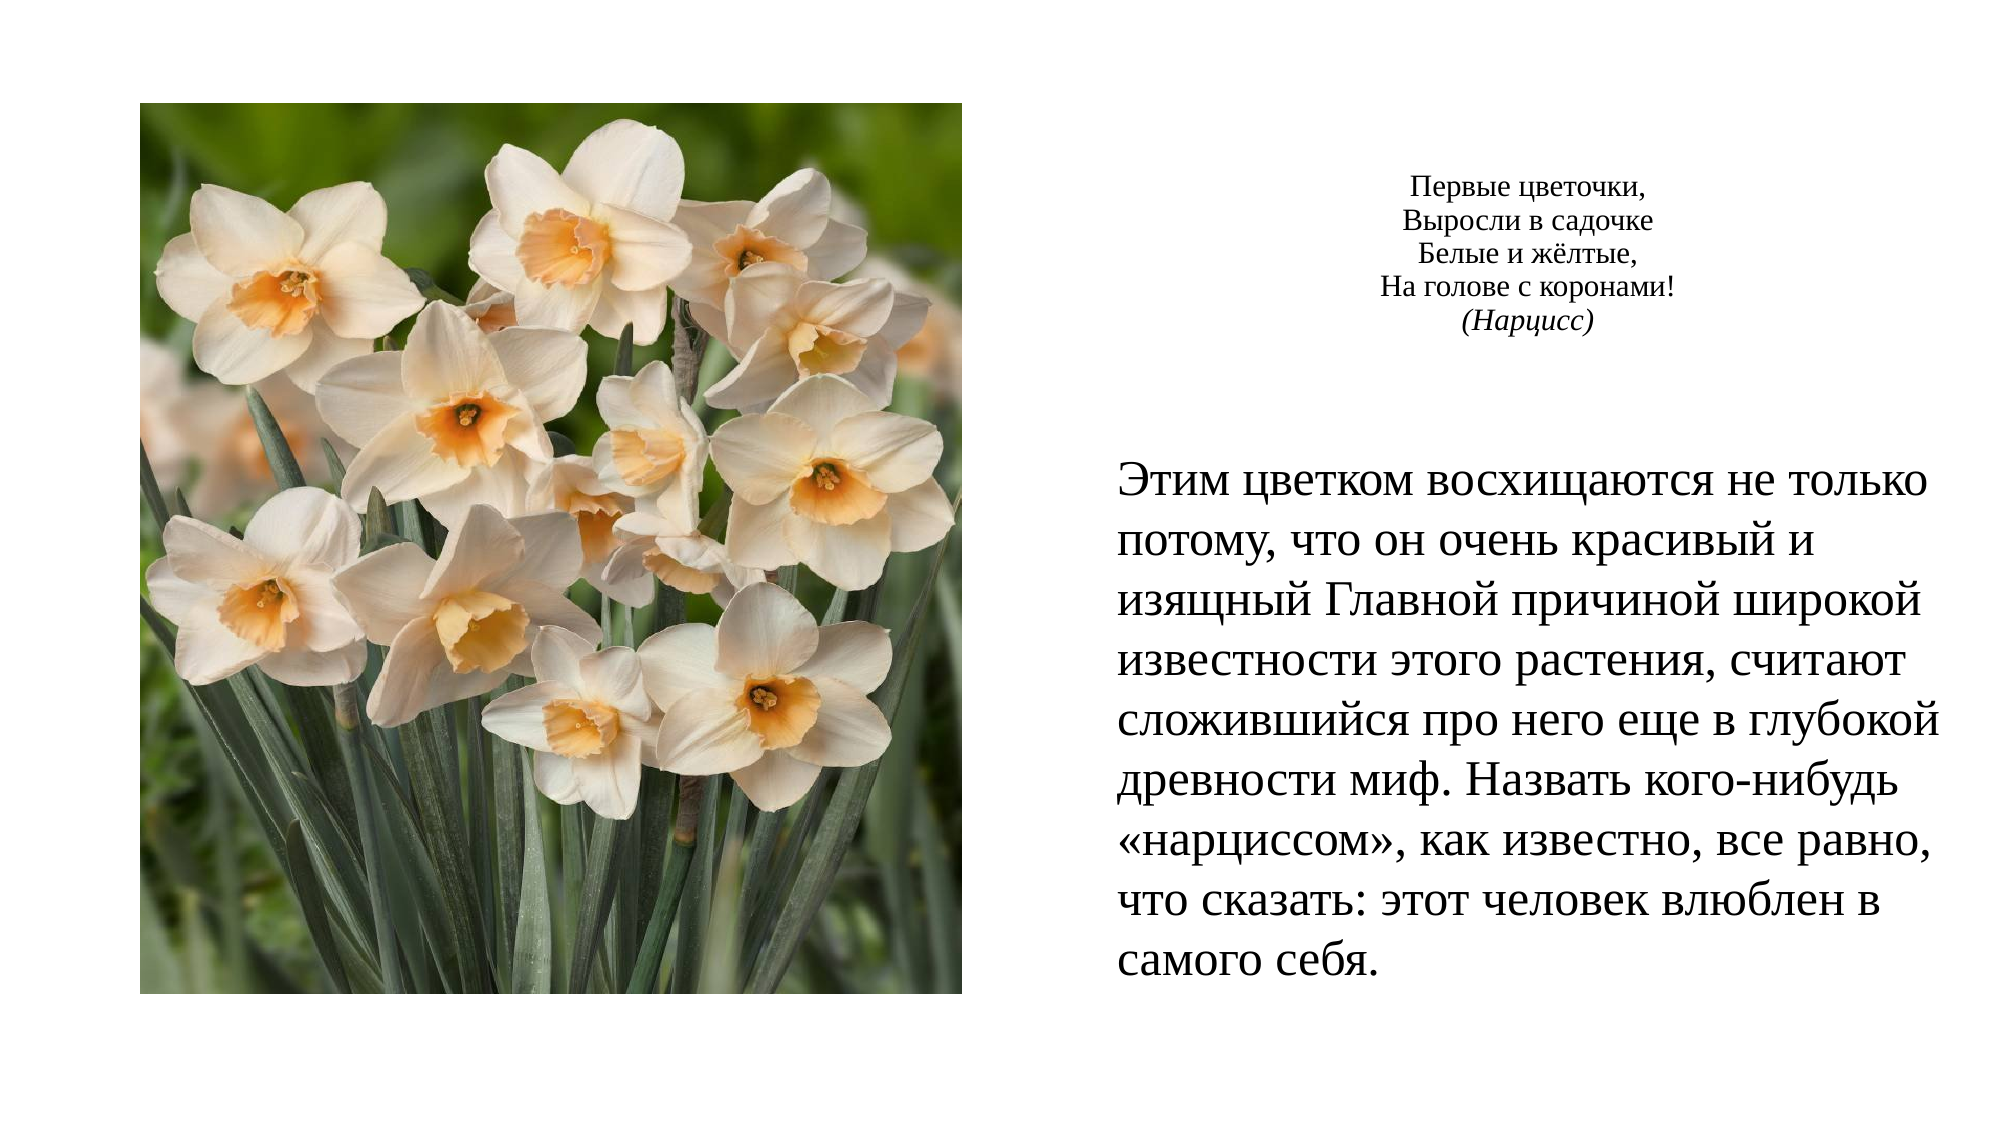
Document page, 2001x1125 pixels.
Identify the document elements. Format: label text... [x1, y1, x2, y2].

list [140, 103, 962, 994]
title Первые цветочки, Выросли в садочке Белые и жёлтые, На голове с коронами! (Нарцисс) [1102, 48, 1954, 424]
text_box Этим цветком восхищаются не только потому, что он очень красивый и изящный Главной причиной широкой известности этого растения, считают сложившийся про него еще в глубокой древности миф. Назвать кого-нибудь «нарциссом», как известно, все равно, что сказать: этот человек влюблен в самого себя. [1102, 438, 1974, 994]
